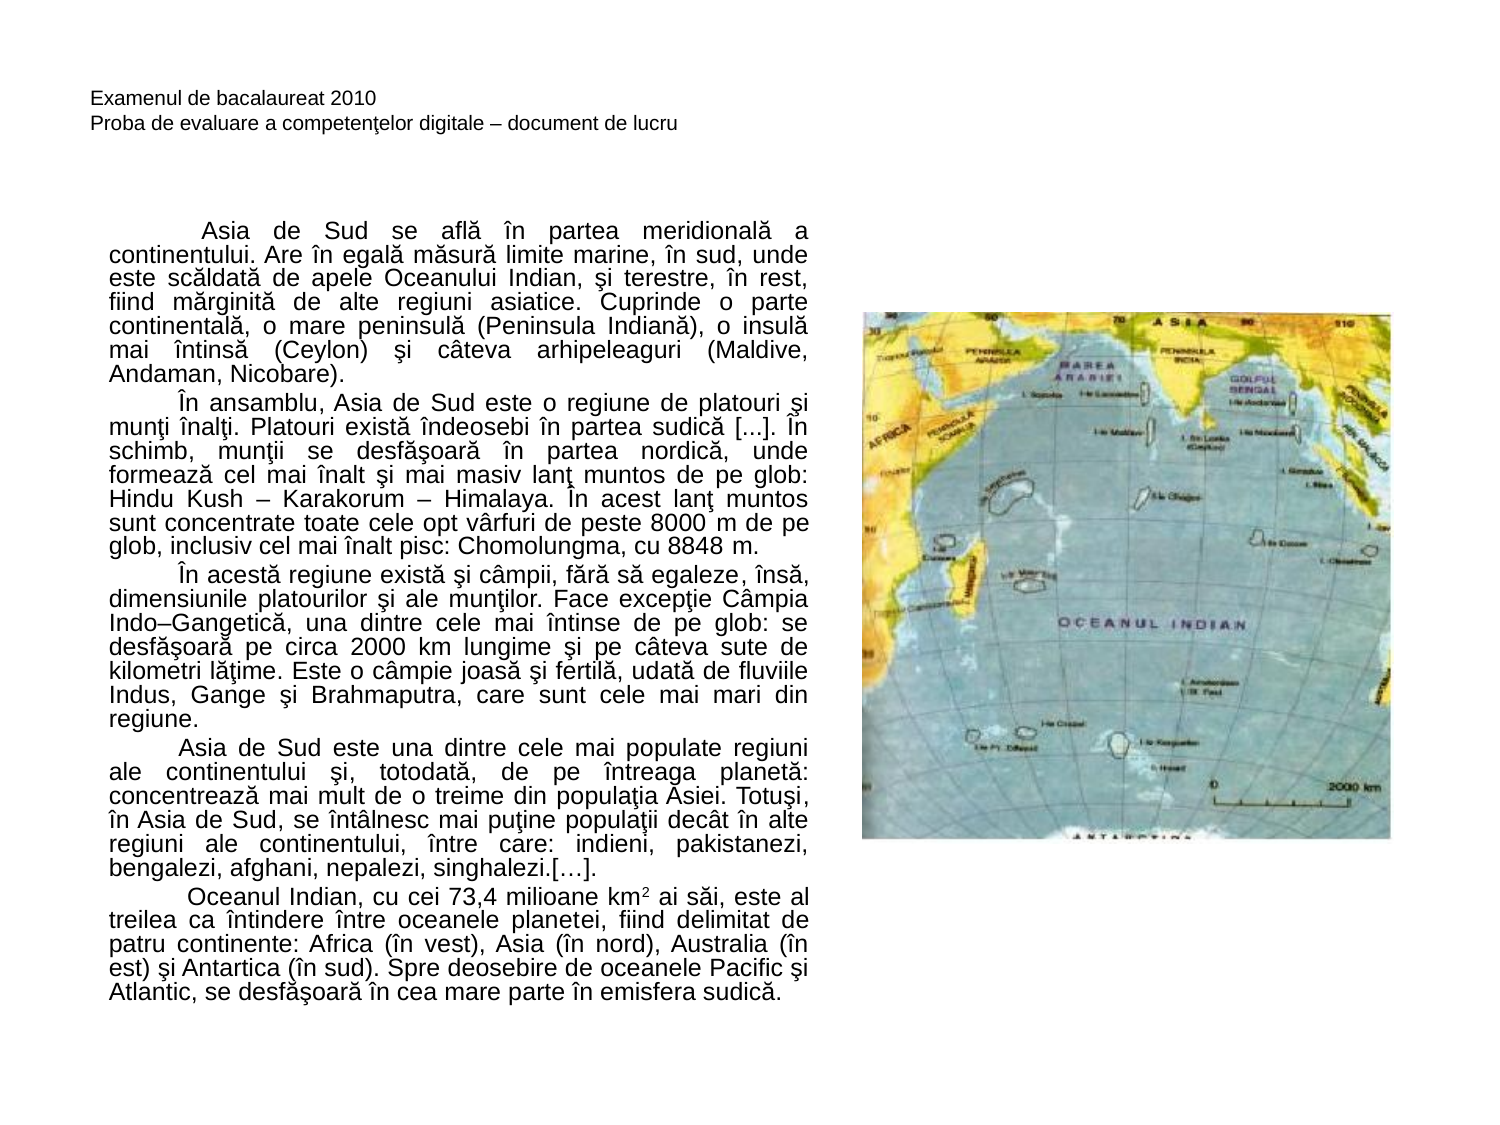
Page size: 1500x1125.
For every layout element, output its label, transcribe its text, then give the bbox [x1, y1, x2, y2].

list Asia de Sud se află în partea meridională a continentului. Are în egală măsură limite marine, în sud, unde este scăldată de apele Oceanului Indian, şi terestre, în rest, fiind mărginită de alte regiuni asiatice. Cuprinde o parte continentală, o mare peninsulă (Peninsula Indiană), o insulă mai întinsă (Ceylon) şi câteva arhipeleaguri (Maldive, Andaman, Nicobare). În ansamblu, Asia de Sud este o regiune de platouri şi munţi înalţi. Platouri există îndeosebi în partea sudică [...]. În schimb, munţii se desfăşoară în partea nordică, unde formează cel mai înalt şi mai masiv lanţ muntos de pe glob: Hindu Kush – Karakorum – Himalaya. În acest lanţ muntos sunt concentrate toate cele opt vârfuri de peste 8000 m de pe glob, inclusiv cel mai înalt pisc: Chomolungma, cu 8848 m. În acestă regiune există şi câmpii, fără să egaleze, însă, dimensiunile platourilor şi ale munţilor. Face excepţie Câmpia Indo–Gangetică, una dintre cele mai întinse de pe glob: se desfăşoară pe circa 2000 km lungime şi pe câteva sute de kilometri lăţime. Este o câmpie joasă şi fertilă, udată de fluviile Indus, Gange şi Brahmaputra, care sunt cele mai mari din regiune. Asia de Sud este una dintre cele mai populate regiuni ale continentului şi, totodată, de pe întreaga planetă: concentrează mai mult de o treime din populaţia Asiei. Totuşi, în Asia de Sud, se întâlnesc mai puţine populaţii decât în alte regiuni ale continentului, între care: indieni, pakistanezi, bengalezi, afghani, nepalezi, singhalezi.[…]. Oceanul Indian, cu cei 73,4 milioane km2 ai săi, este al treilea ca întindere între oceanele planetei, fiind delimitat de patru continente: Africa (în vest), Asia (în nord), Australia (în est) şi Antartica (în sud). Spre deosebire de oceanele Pacific şi Atlantic, se desfăşoară în cea mare parte în emisfera sudică. [74, 212, 826, 1063]
title Examenul de bacalaureat 2010 Proba de evaluare a competenţelor digitale – document de lucru [74, 44, 1426, 176]
picture [862, 312, 1394, 844]
